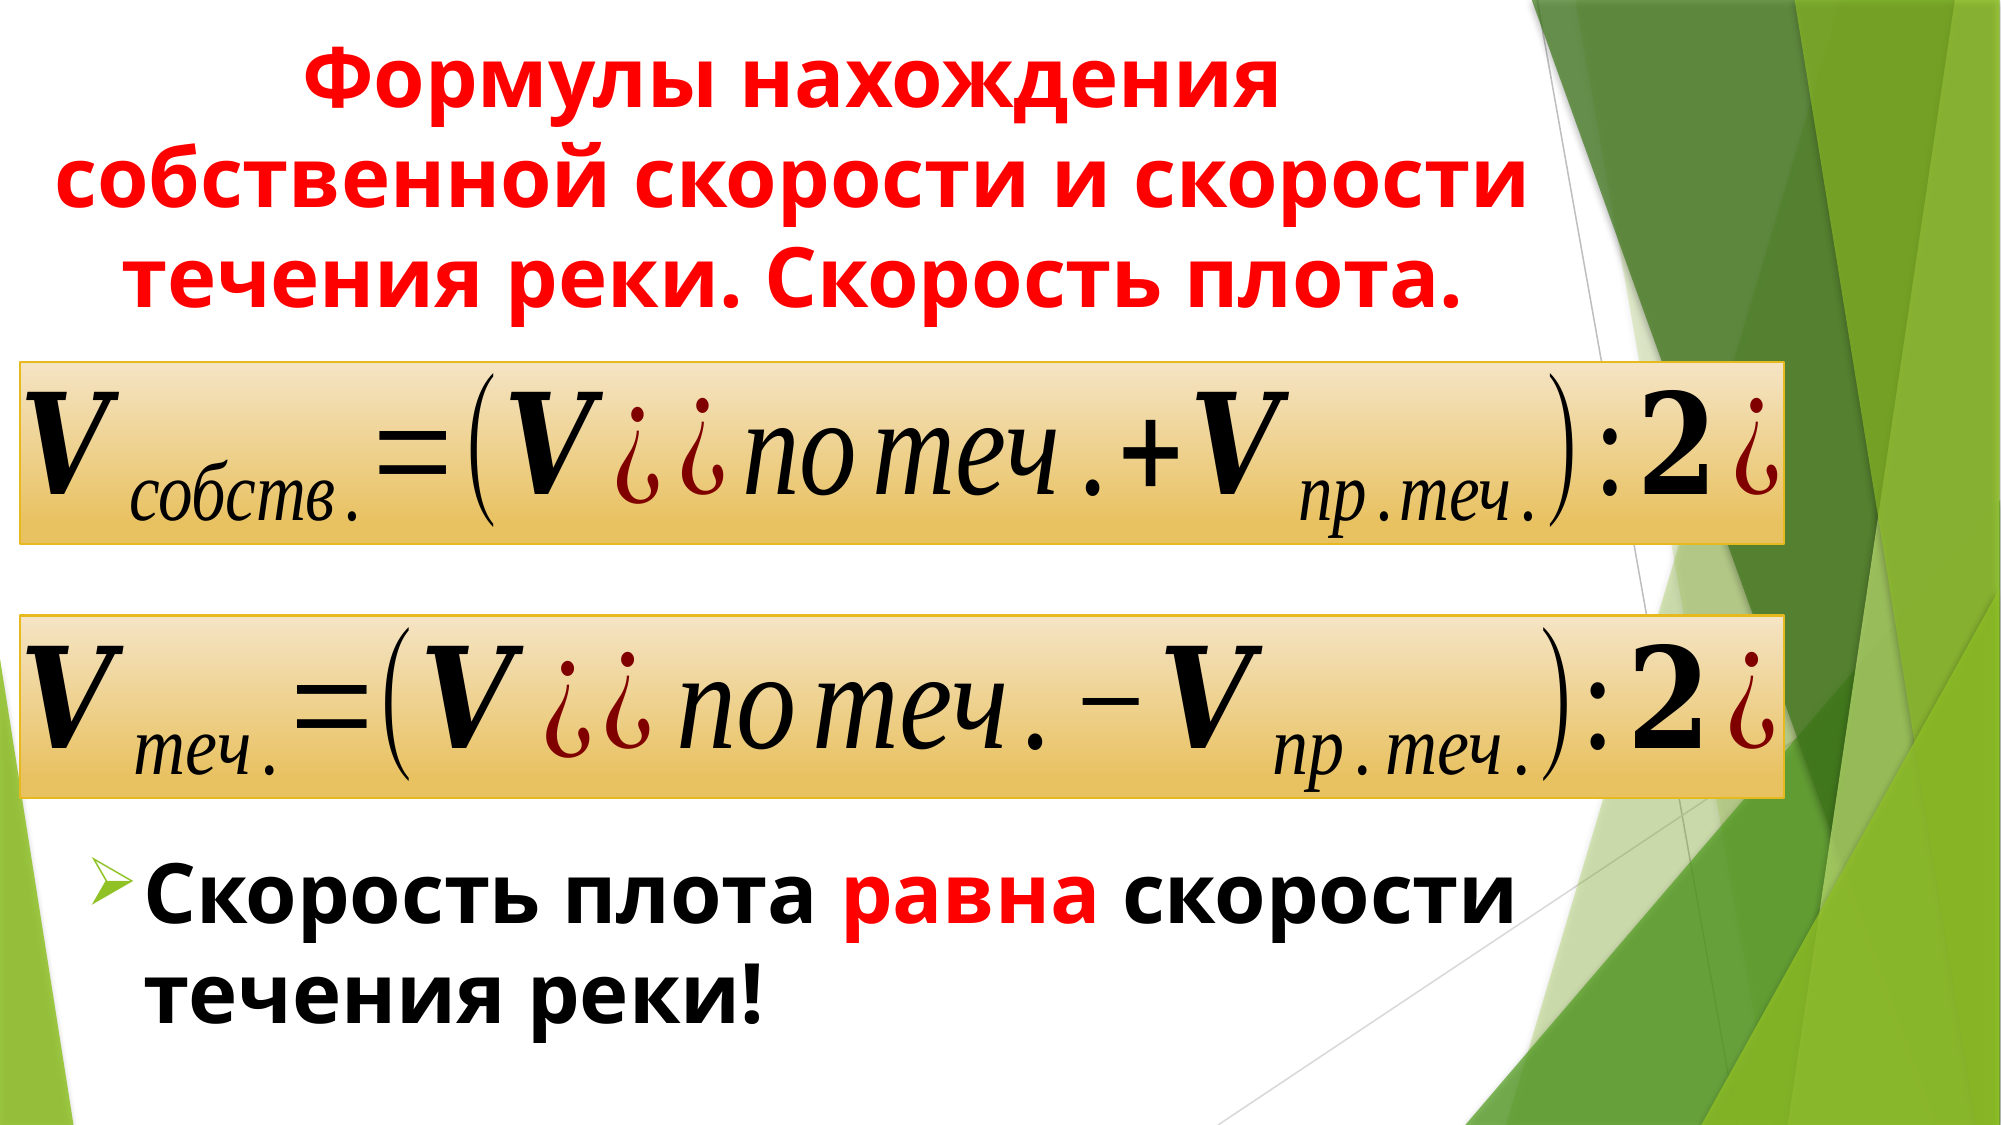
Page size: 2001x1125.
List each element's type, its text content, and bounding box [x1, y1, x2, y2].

title Формулы нахождения собственной скорости и скорости течения реки. Скорость плота. [20, 17, 1565, 161]
list Скорость плота равна скорости течения реки! [71, 198, 1804, 1051]
